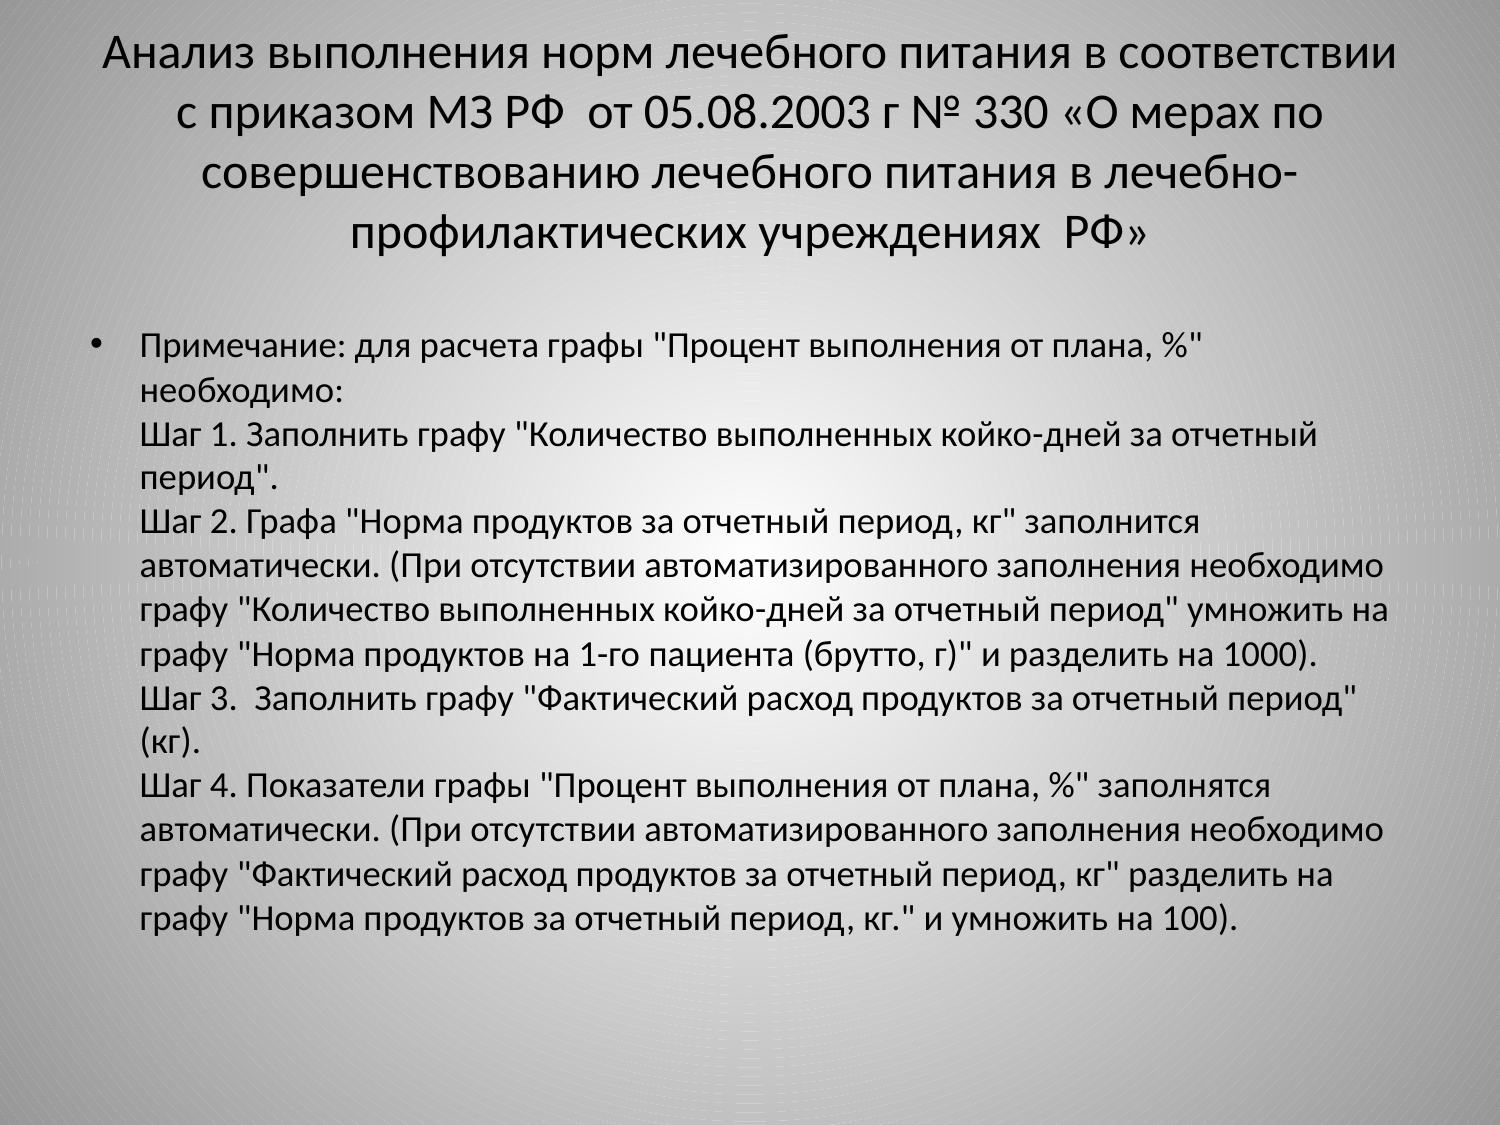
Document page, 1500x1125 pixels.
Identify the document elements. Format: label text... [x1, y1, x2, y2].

list Примечание: для расчета графы "Процент выполнения от плана, %" необходимо: Шаг 1. Заполнить графу "Количество выполненных койко-дней за отчетный период". Шаг 2. Графа "Норма продуктов за отчетный период, кг" заполнится автоматически. (При отсутствии автоматизированного заполнения необходимо графу "Количество выполненных койко-дней за отчетный период" умножить на графу "Норма продуктов на 1-го пациента (брутто, г)" и разделить на 1000). Шаг 3. Заполнить графу "Фактический расход продуктов за отчетный период" (кг). Шаг 4. Показатели графы "Процент выполнения от плана, %" заполнятся автоматически. (При отсутствии автоматизированного заполнения необходимо графу "Фактический расход продуктов за отчетный период, кг" разделить на графу "Норма продуктов за отчетный период, кг." и умножить на 100). [75, 262, 1425, 1005]
title Анализ выполнения норм лечебного питания в соответствии с приказом МЗ РФ от 05.08.2003 г № 330 «О мерах по совершенствованию лечебного питания в лечебно-профилактических учреждениях РФ» [75, 45, 1425, 233]
